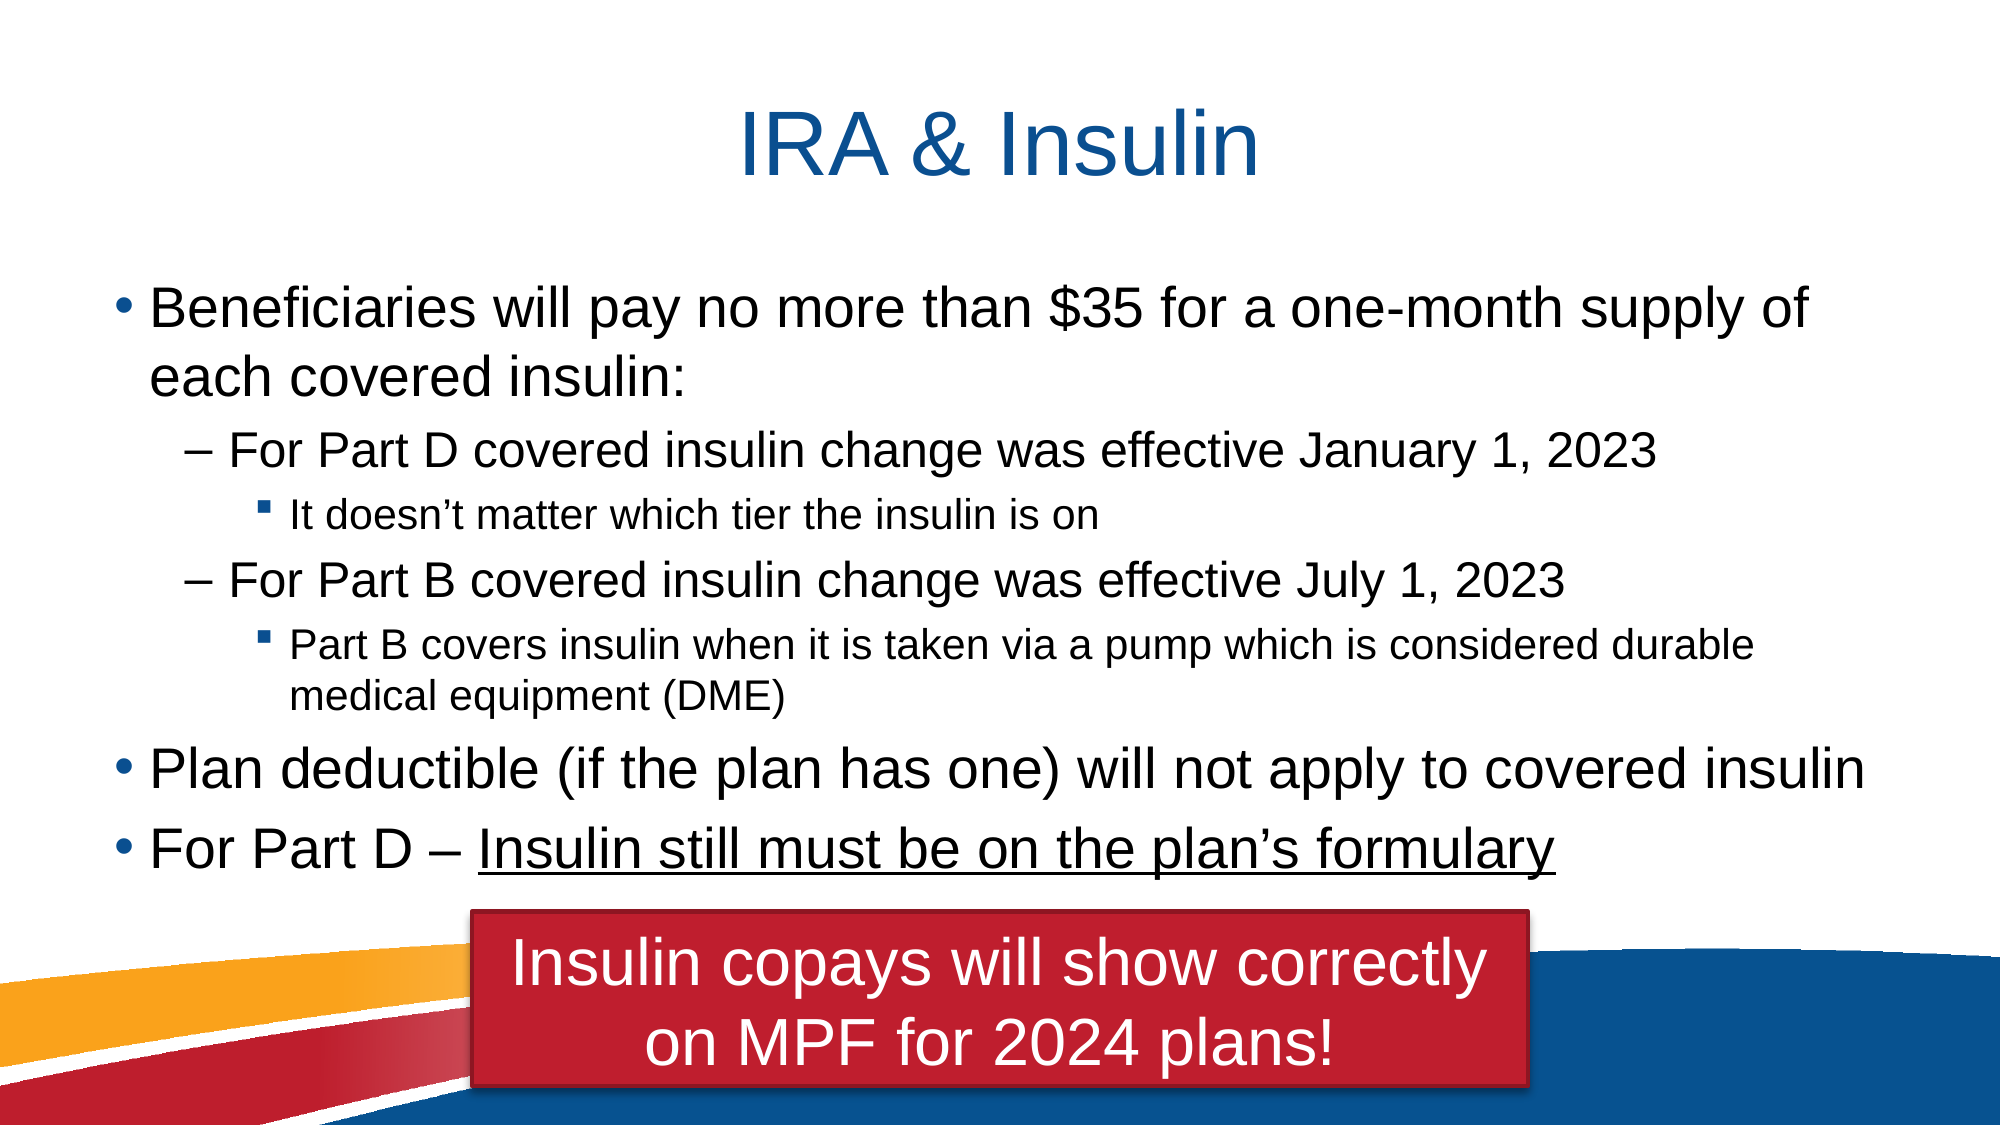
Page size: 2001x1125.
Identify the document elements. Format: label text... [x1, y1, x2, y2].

text_box Insulin copays will show correctly on MPF for 2024 plans! [470, 909, 1530, 1088]
list Beneficiaries will pay no more than $35 for a one-month supply of each covered insulin: For Part D covered insulin change was effective January 1, 2023 It doesn’t matter which tier the insulin is on For Part B covered insulin change was effective July 1, 2023 Part B covers insulin when it is taken via a pump which is considered durable medical equipment (DME) Plan deductible (if the plan has one) will not apply to covered insulin For Part D – Insulin still must be on the plan’s formulary [99, 262, 1900, 957]
picture [0, 887, 2000, 1125]
title IRA & Insulin [99, 45, 1900, 233]
